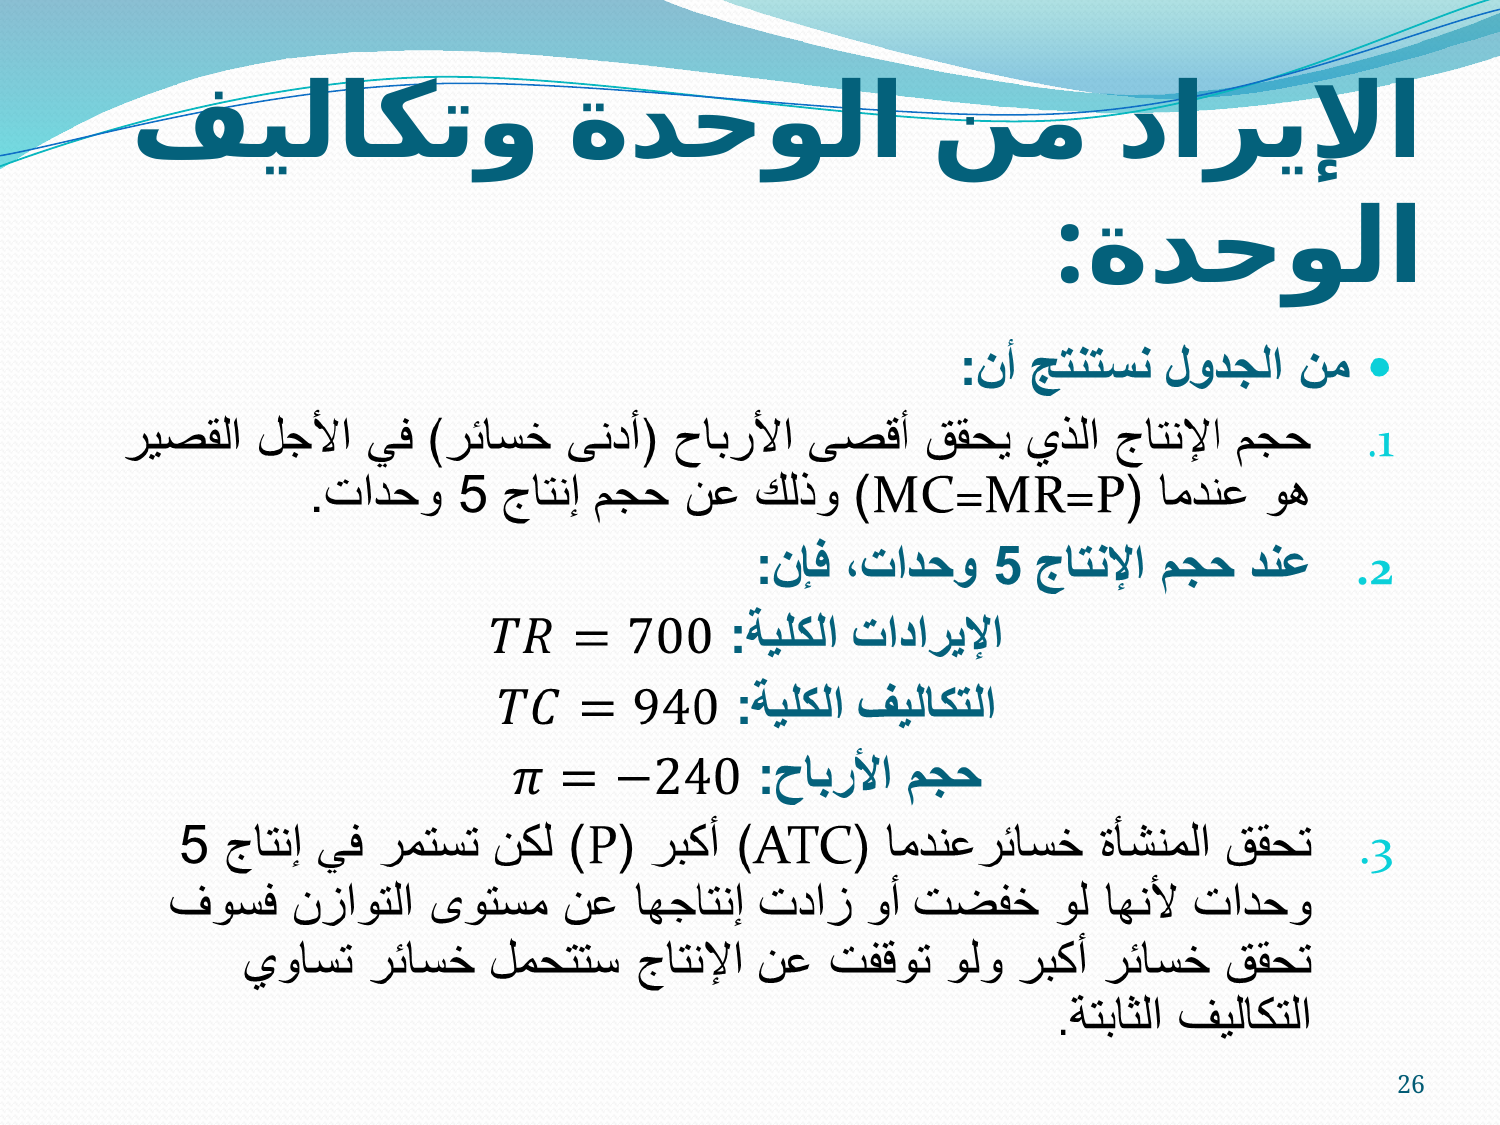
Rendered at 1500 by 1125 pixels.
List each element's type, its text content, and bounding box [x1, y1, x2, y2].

slide_number 26 [1299, 1042, 1425, 1103]
title الإيراد من الوحدة وتكاليف الوحدة: [75, 115, 1425, 303]
list [75, 317, 1425, 1083]
